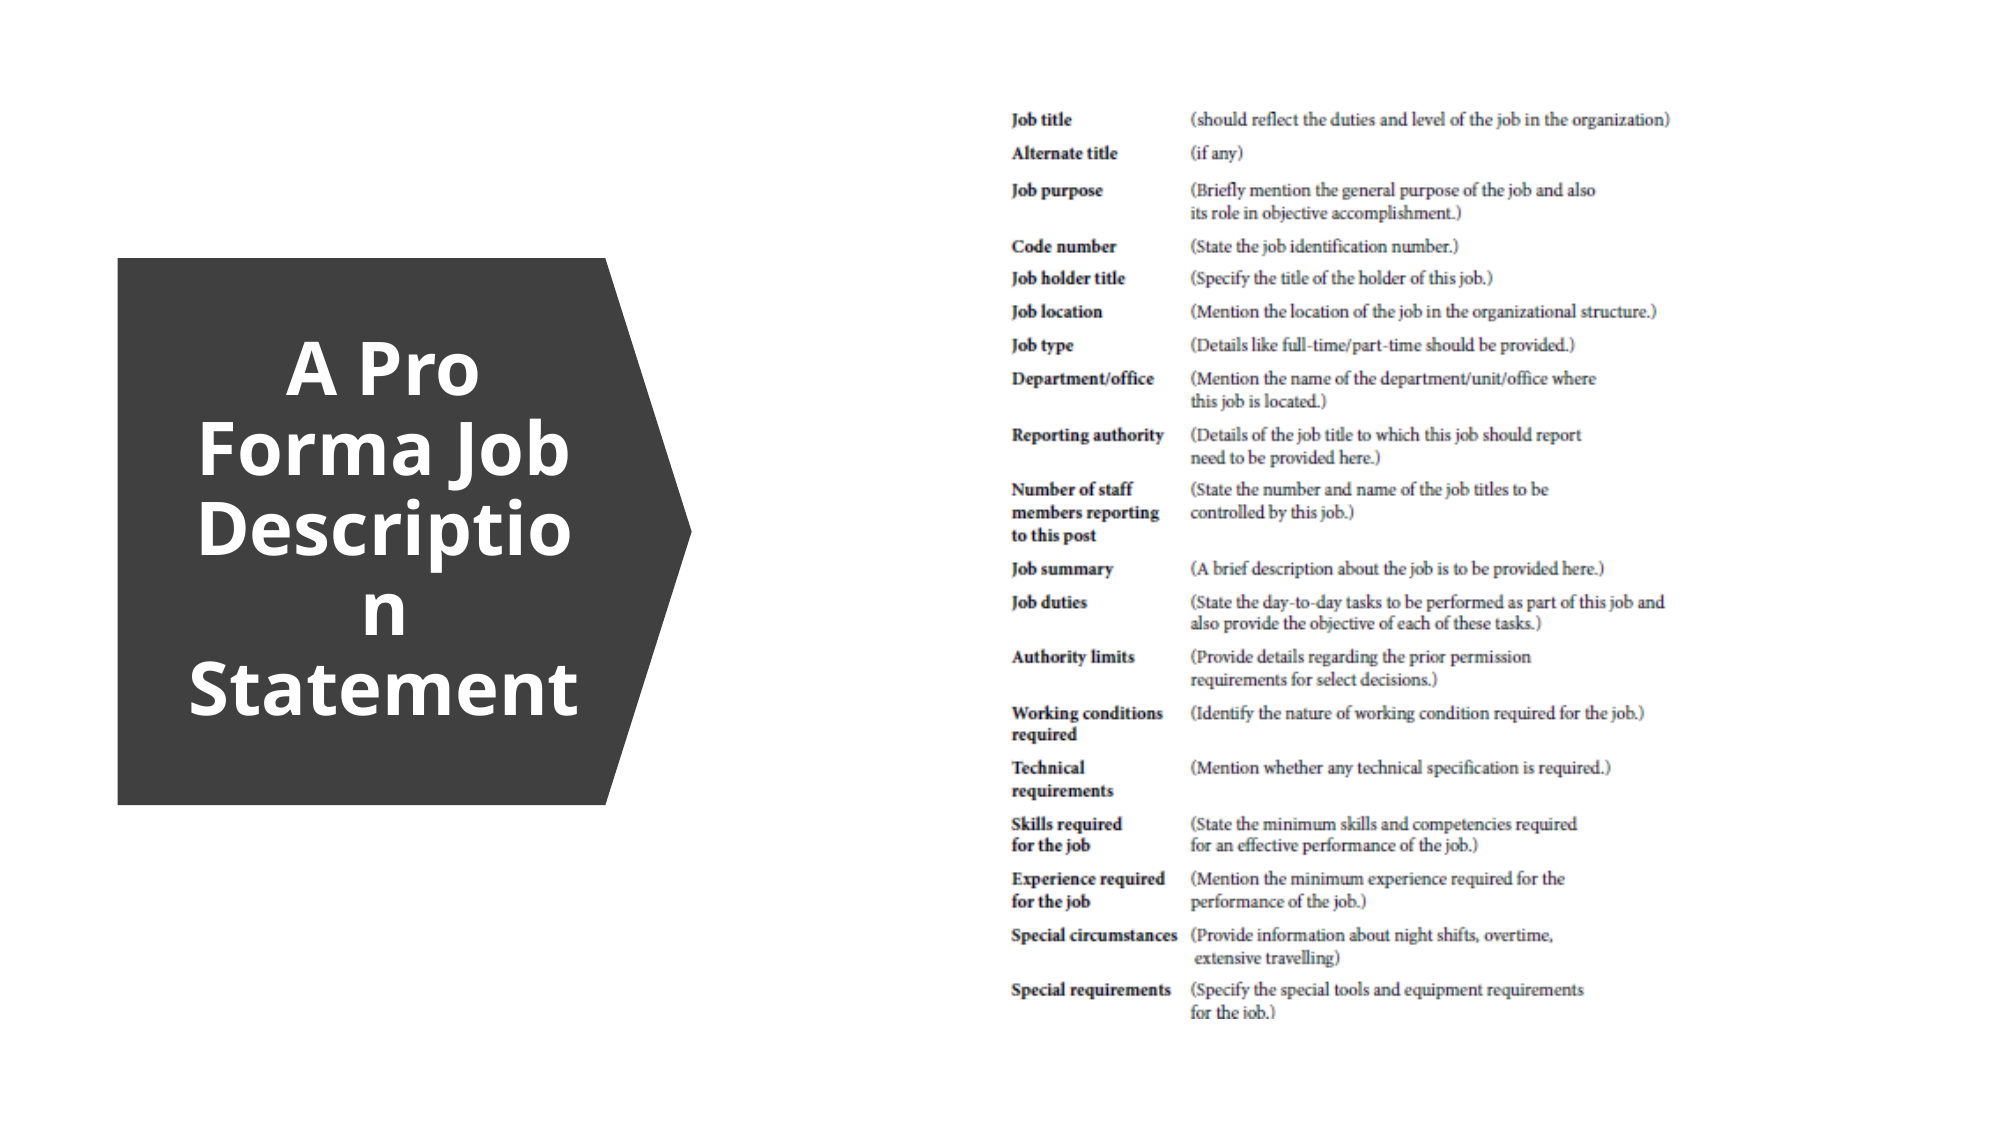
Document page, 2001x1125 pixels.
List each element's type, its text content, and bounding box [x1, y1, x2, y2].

title A Pro Forma Job Description Statement [168, 322, 601, 741]
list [1003, 105, 1676, 1020]
text_box [116, 257, 693, 807]
